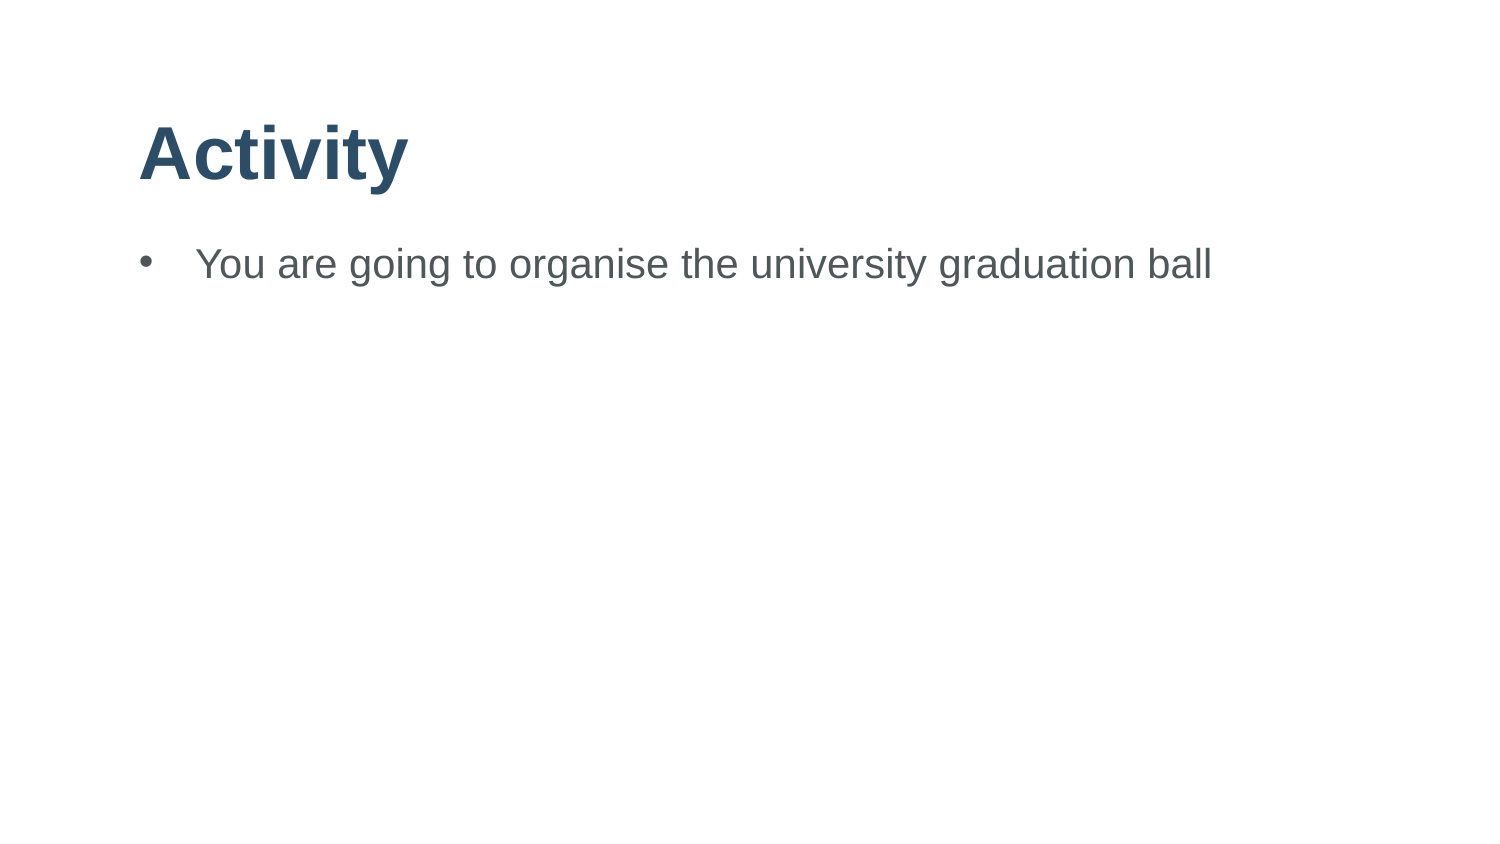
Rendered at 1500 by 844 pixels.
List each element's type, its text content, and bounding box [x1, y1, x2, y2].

title Activity [123, 79, 1412, 220]
list You are going to organise the university graduation ball [123, 228, 1412, 678]
